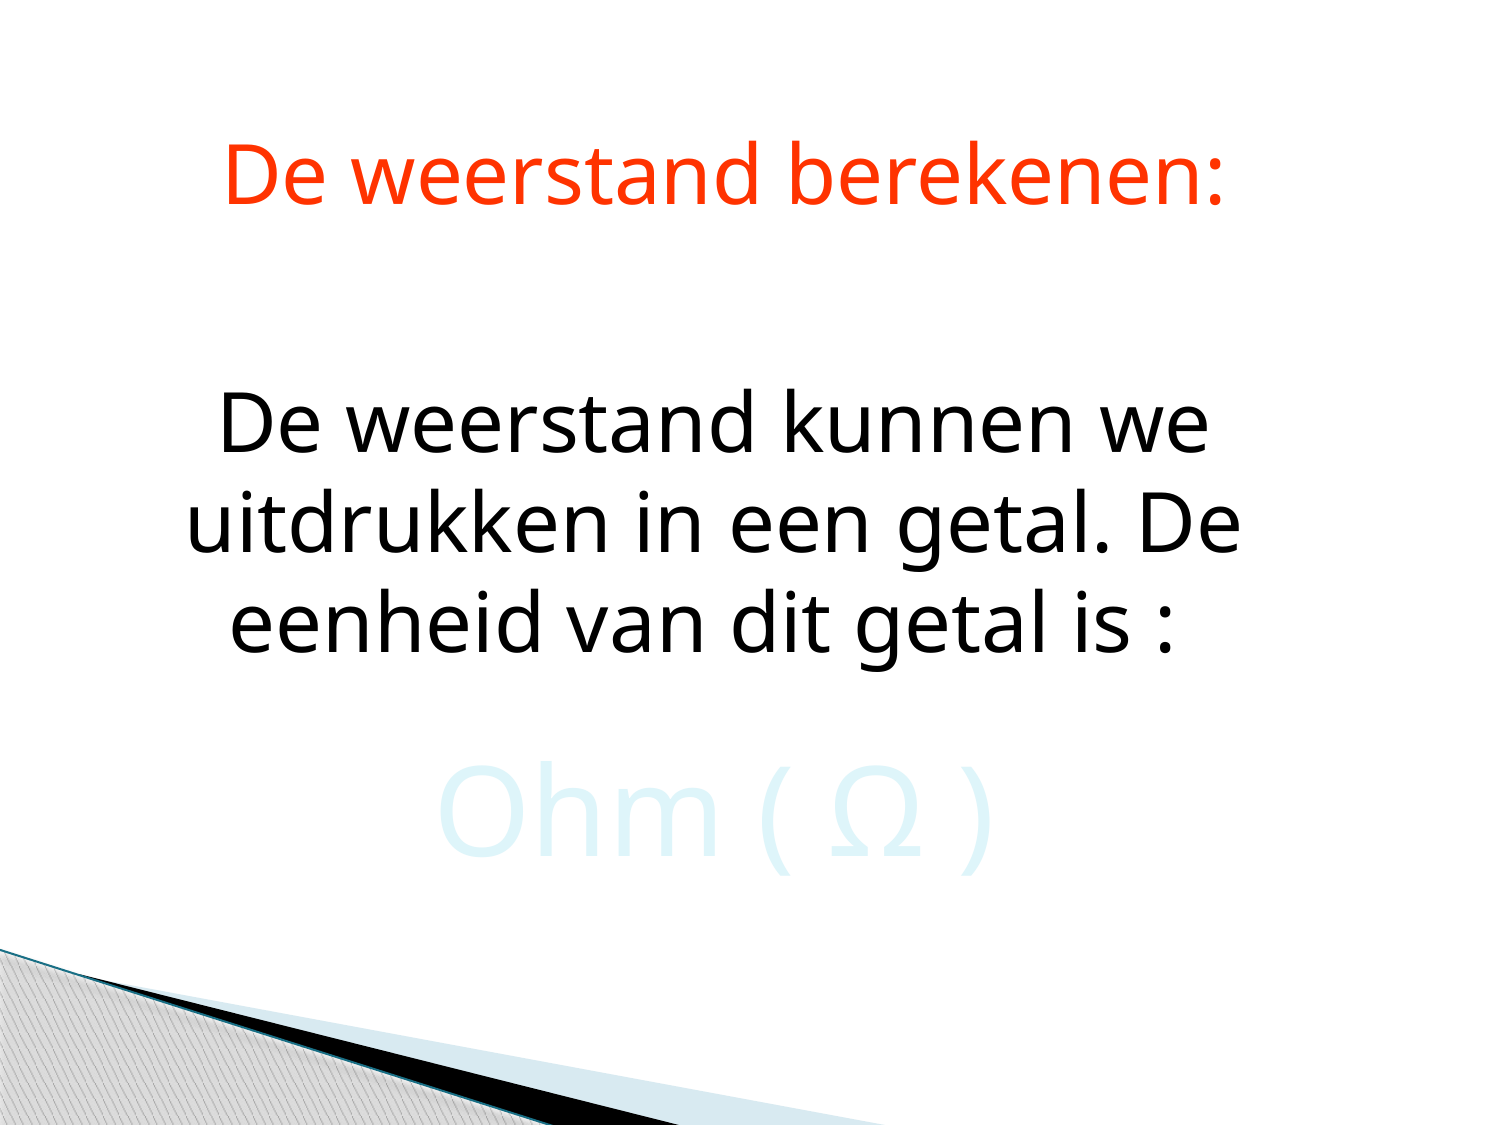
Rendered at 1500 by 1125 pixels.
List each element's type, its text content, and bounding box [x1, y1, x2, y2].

text_box De weerstand berekenen: [206, 113, 1376, 229]
text_box De weerstand kunnen we uitdrukken in een getal. De eenheid van dit getal is : Ohm ( Ω ) [64, 361, 1364, 889]
